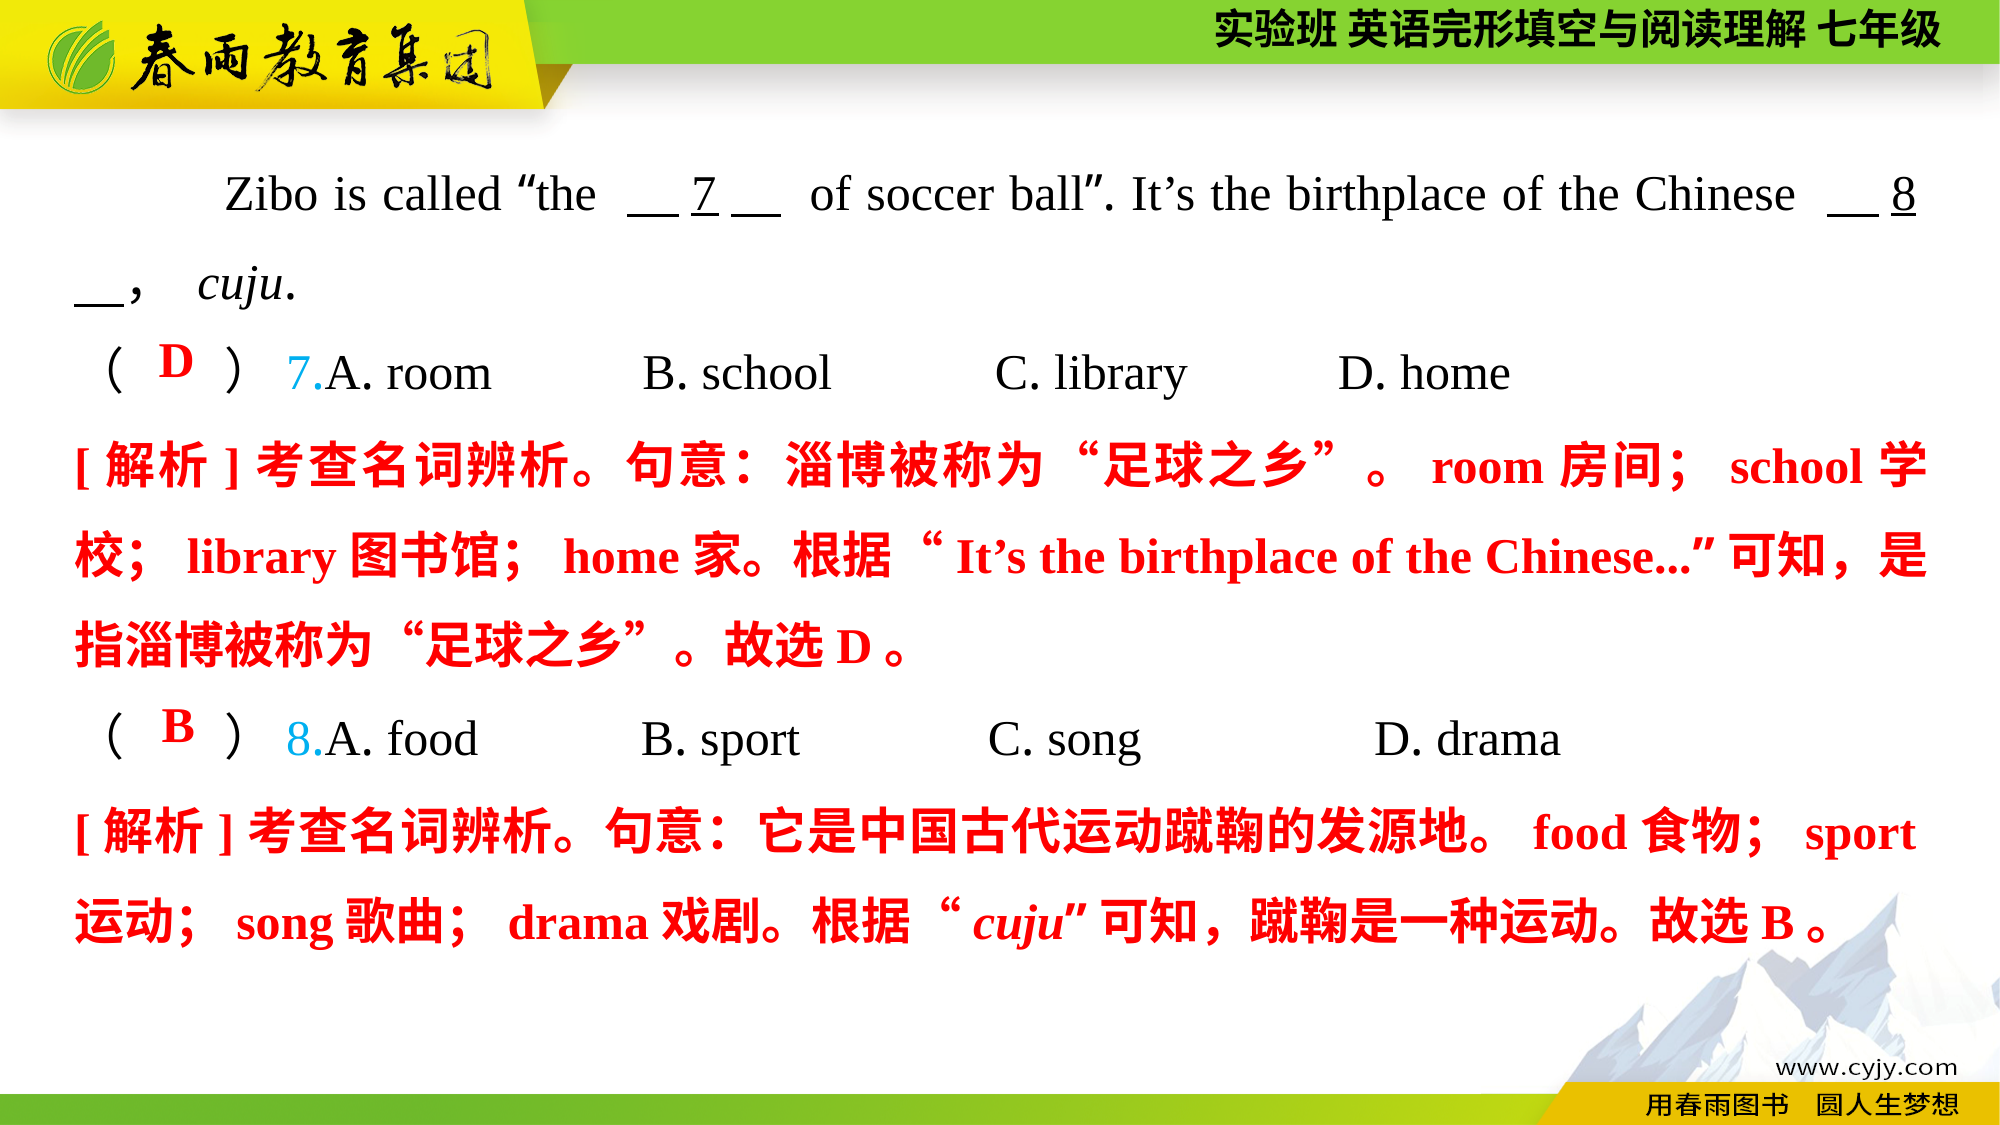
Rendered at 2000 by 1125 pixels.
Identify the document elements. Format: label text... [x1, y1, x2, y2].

text_box D [143, 319, 210, 395]
text_box [解析]考查名词辨析。句意：淄博被称为“足球之乡”。room房间；school学校；library图书馆；home家。根据“It’s the birthplace of the Chinese...”可知，是指淄博被称为“足球之乡”。故选D。 [59, 396, 1944, 668]
picture [0, 0, 2000, 1125]
list Zibo is called “the 7 of soccer ball”. It’s the birthplace of the Chinese 8 ， cuju. （ ）7.A. room B. school C. library D. home [59, 122, 1944, 396]
text_box B [146, 685, 210, 761]
text_box [解析]考查名词辨析。句意：它是中国古代运动蹴鞠的发源地。food食物；sport运动；song歌曲；drama戏剧。根据“cuju”可知，蹴鞠是一种运动。故选B。 [59, 761, 1944, 957]
text_box （ ）8.A. food B. sport C. song D. drama [59, 668, 1944, 761]
